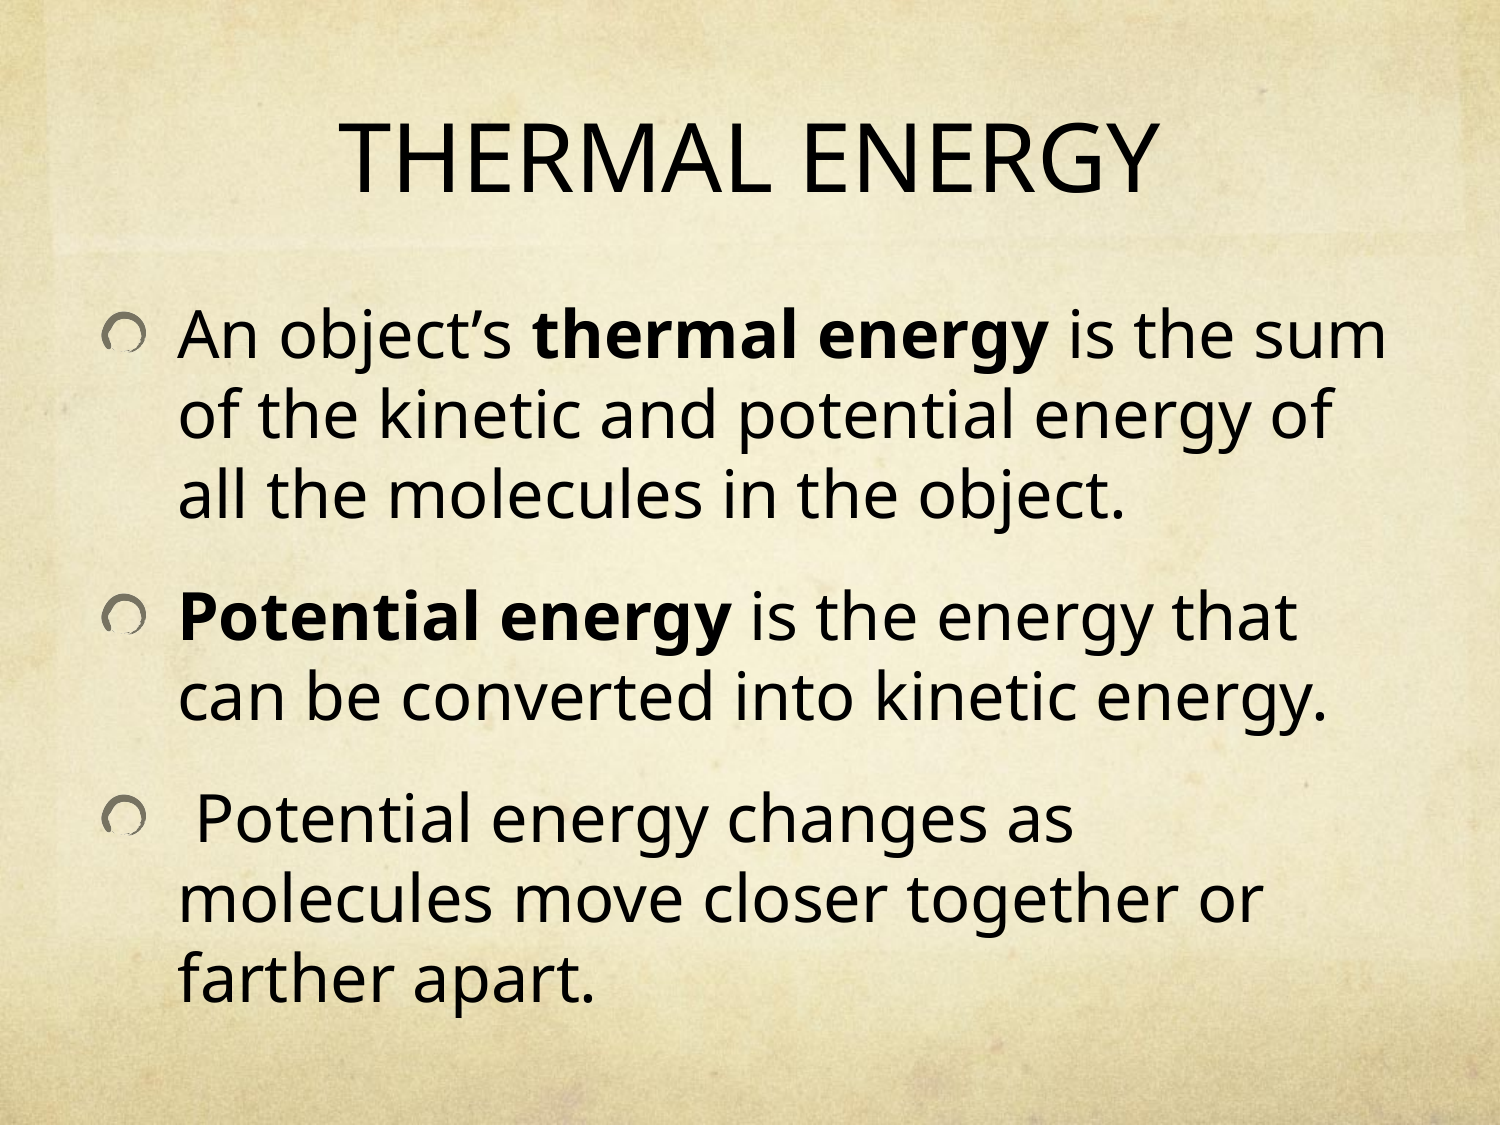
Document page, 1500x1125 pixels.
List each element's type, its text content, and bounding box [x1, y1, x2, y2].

list An object’s thermal energy is the sum of the kinetic and potential energy of all the molecules in the object. Potential energy is the energy that can be converted into kinetic energy. Potential energy changes as molecules move closer together or farther apart. [86, 284, 1418, 1074]
picture [0, 0, 1500, 1125]
title THERMAL ENERGY [150, 82, 1350, 225]
